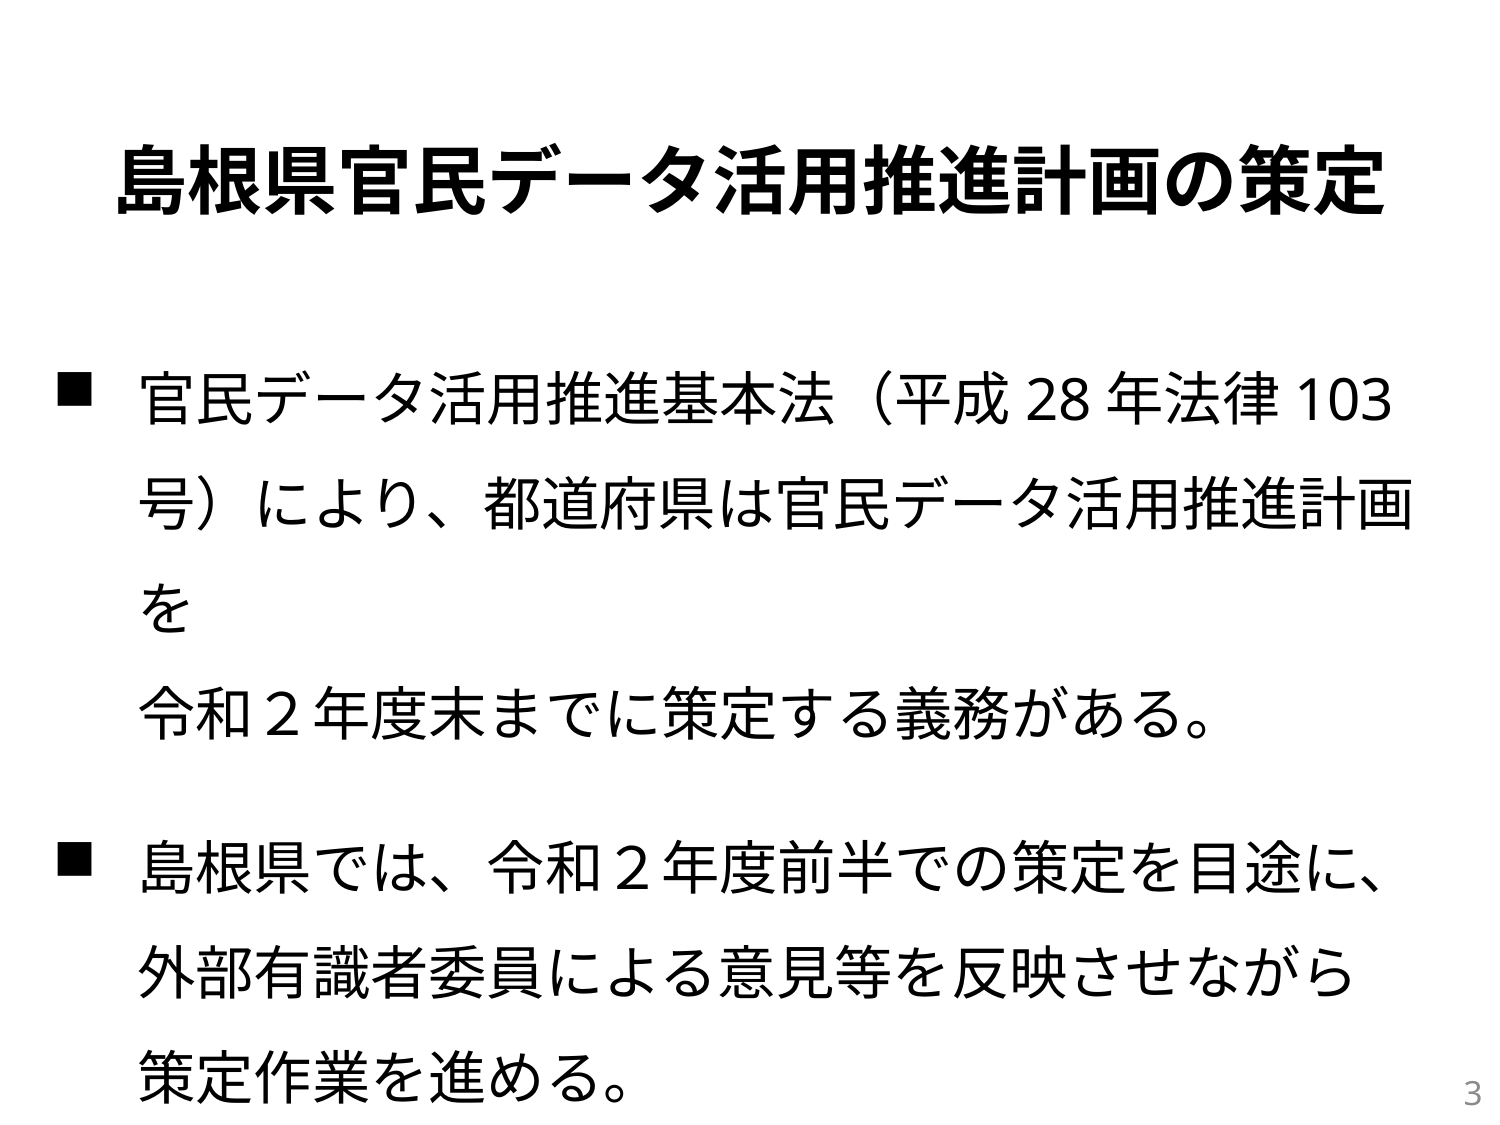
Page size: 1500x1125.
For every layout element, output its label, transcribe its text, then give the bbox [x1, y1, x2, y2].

text_box 島根県官民データ活用推進計画の策定 [85, 126, 1415, 231]
text_box 官民データ活用推進基本法（平成28年法律103号）により、都道府県は官民データ活用推進計画を 令和２年度末までに策定する義務がある。 島根県では、令和２年度前半での策定を目途に、 外部有識者委員による意見等を反映させながら 策定作業を進める。 [38, 319, 1462, 1119]
slide_number 2 [1245, 1065, 1498, 1125]
